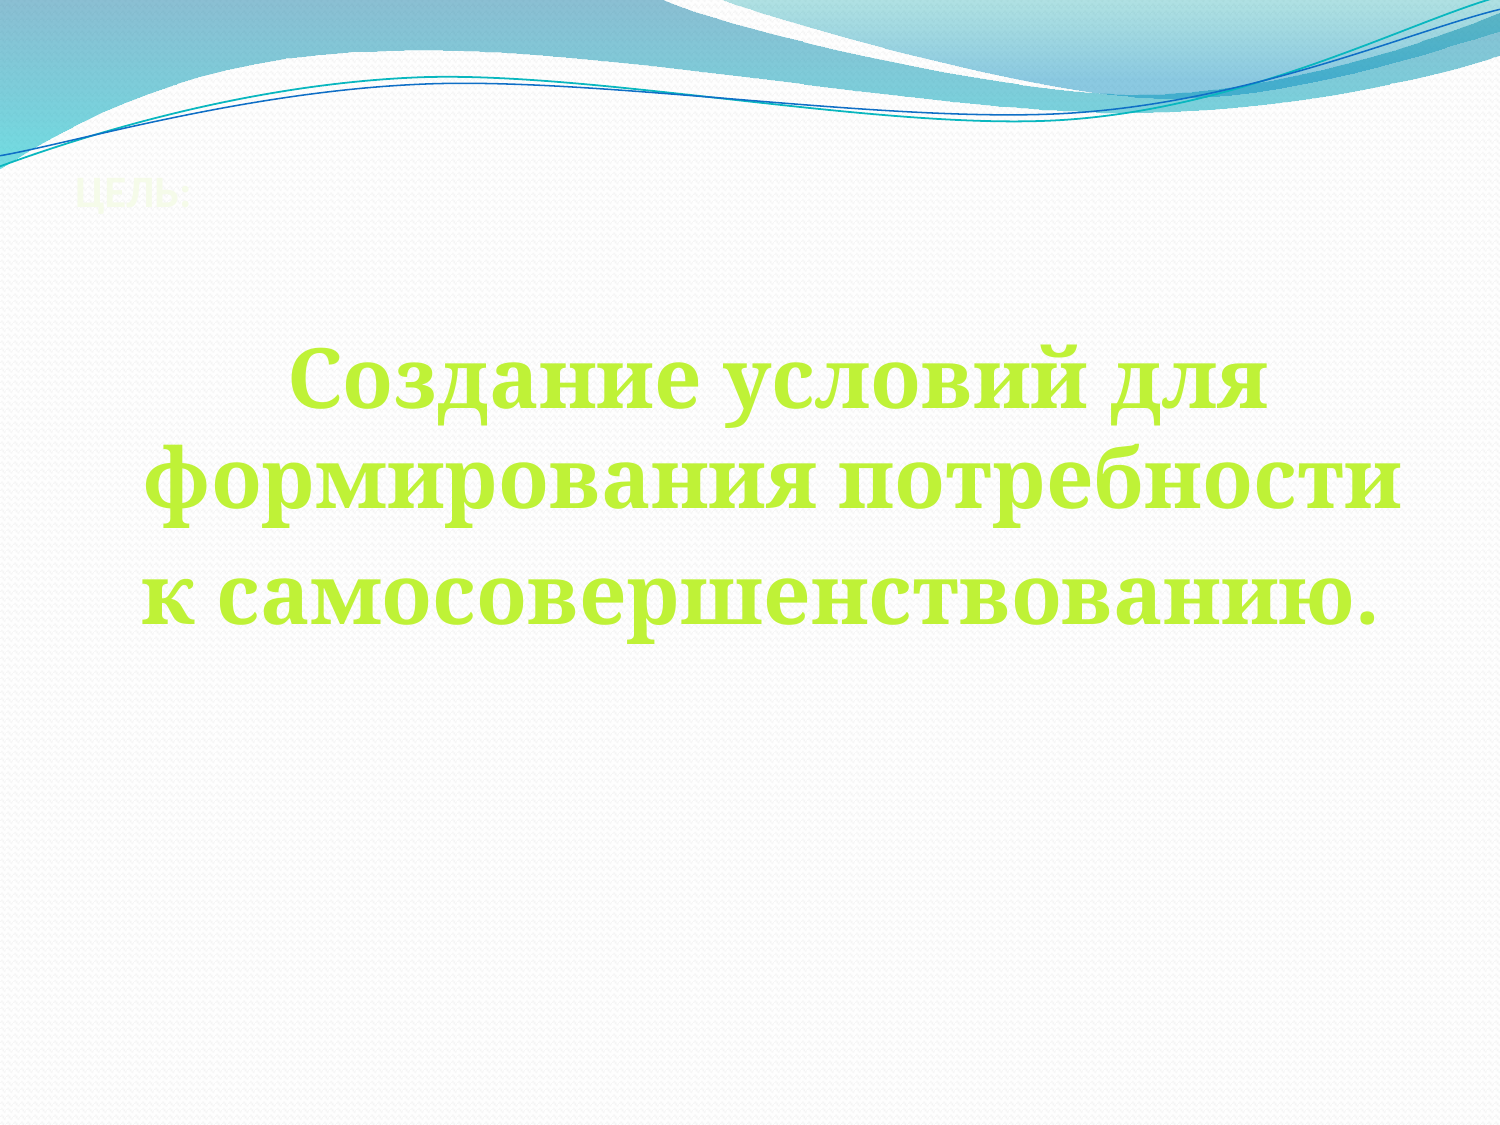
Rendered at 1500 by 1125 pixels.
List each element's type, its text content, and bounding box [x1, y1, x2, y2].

list Создание условий для формирования потребности к самосовершенствованию. [75, 317, 1425, 1038]
title ЦЕЛЬ: [75, 115, 1425, 303]
